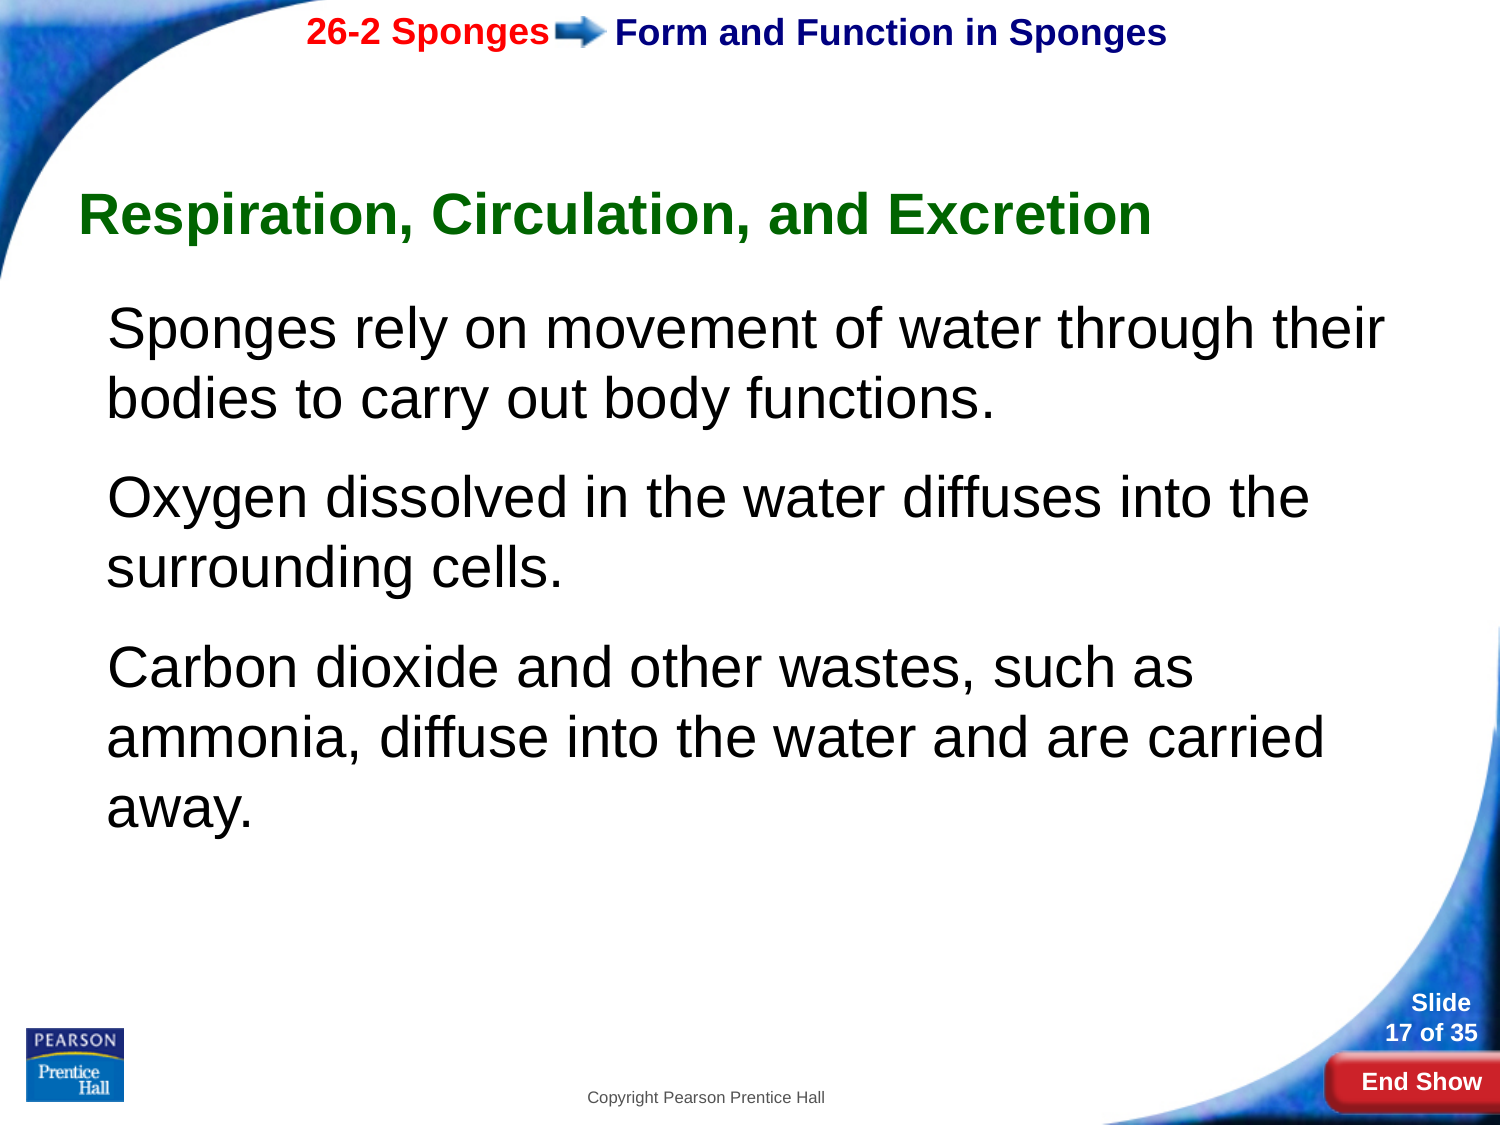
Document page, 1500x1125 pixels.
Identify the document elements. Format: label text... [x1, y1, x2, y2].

list Respiration, Circulation, and Excretion Sponges rely on movement of water through their bodies to carry out body functions. Oxygen dissolved in the water diffuses into the surrounding cells. Carbon dioxide and other wastes, such as ammonia, diffuse into the water and are carried away. [44, 179, 1448, 976]
footer Copyright Pearson Prentice Hall [468, 1078, 945, 1105]
picture [0, 0, 1500, 1125]
title Form and Function in Sponges [599, 0, 1269, 76]
